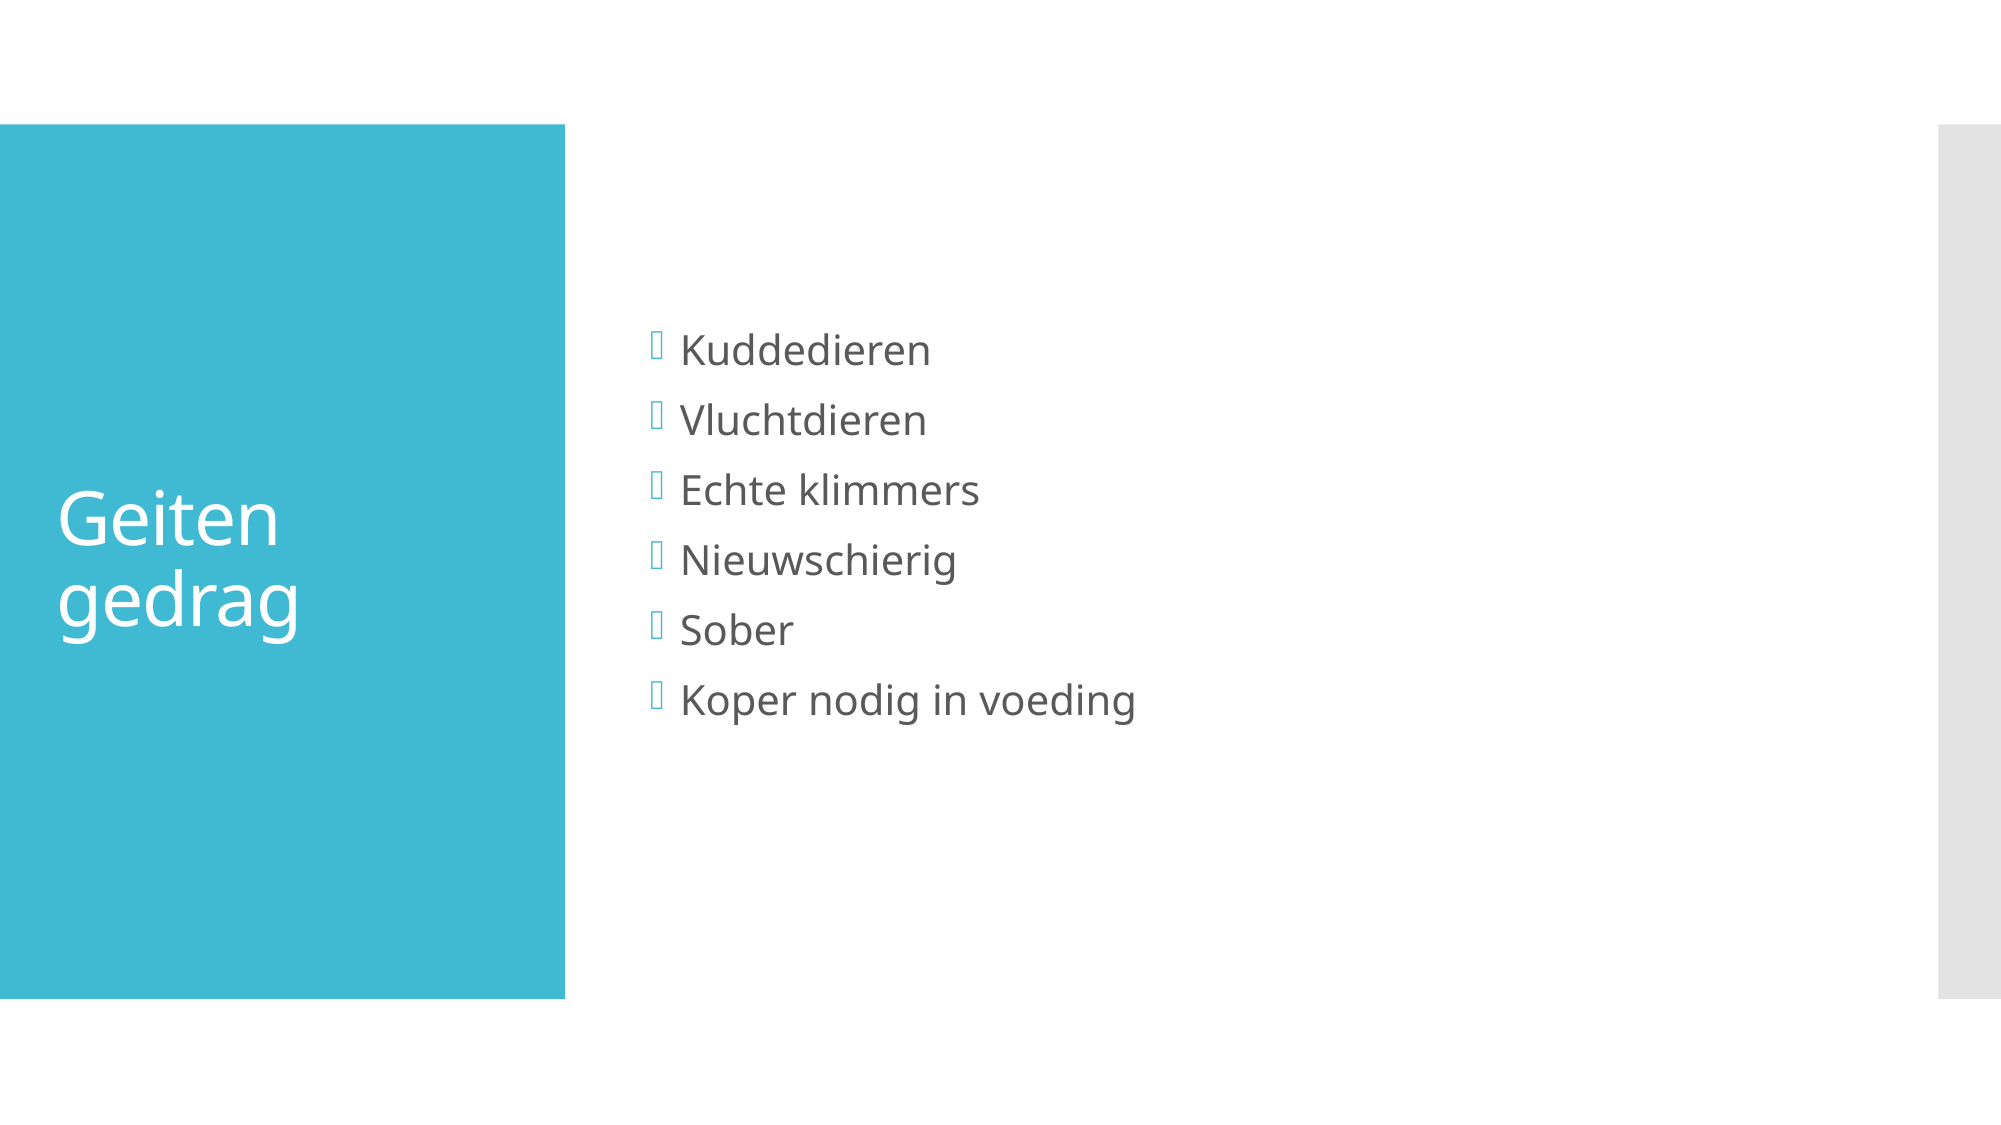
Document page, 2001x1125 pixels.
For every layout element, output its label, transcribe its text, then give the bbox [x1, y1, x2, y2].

title Geiten gedrag [41, 184, 525, 940]
list Kuddedieren Vluchtdieren Echte klimmers Nieuwschierig Sober Koper nodig in voeding [634, 141, 1835, 982]
